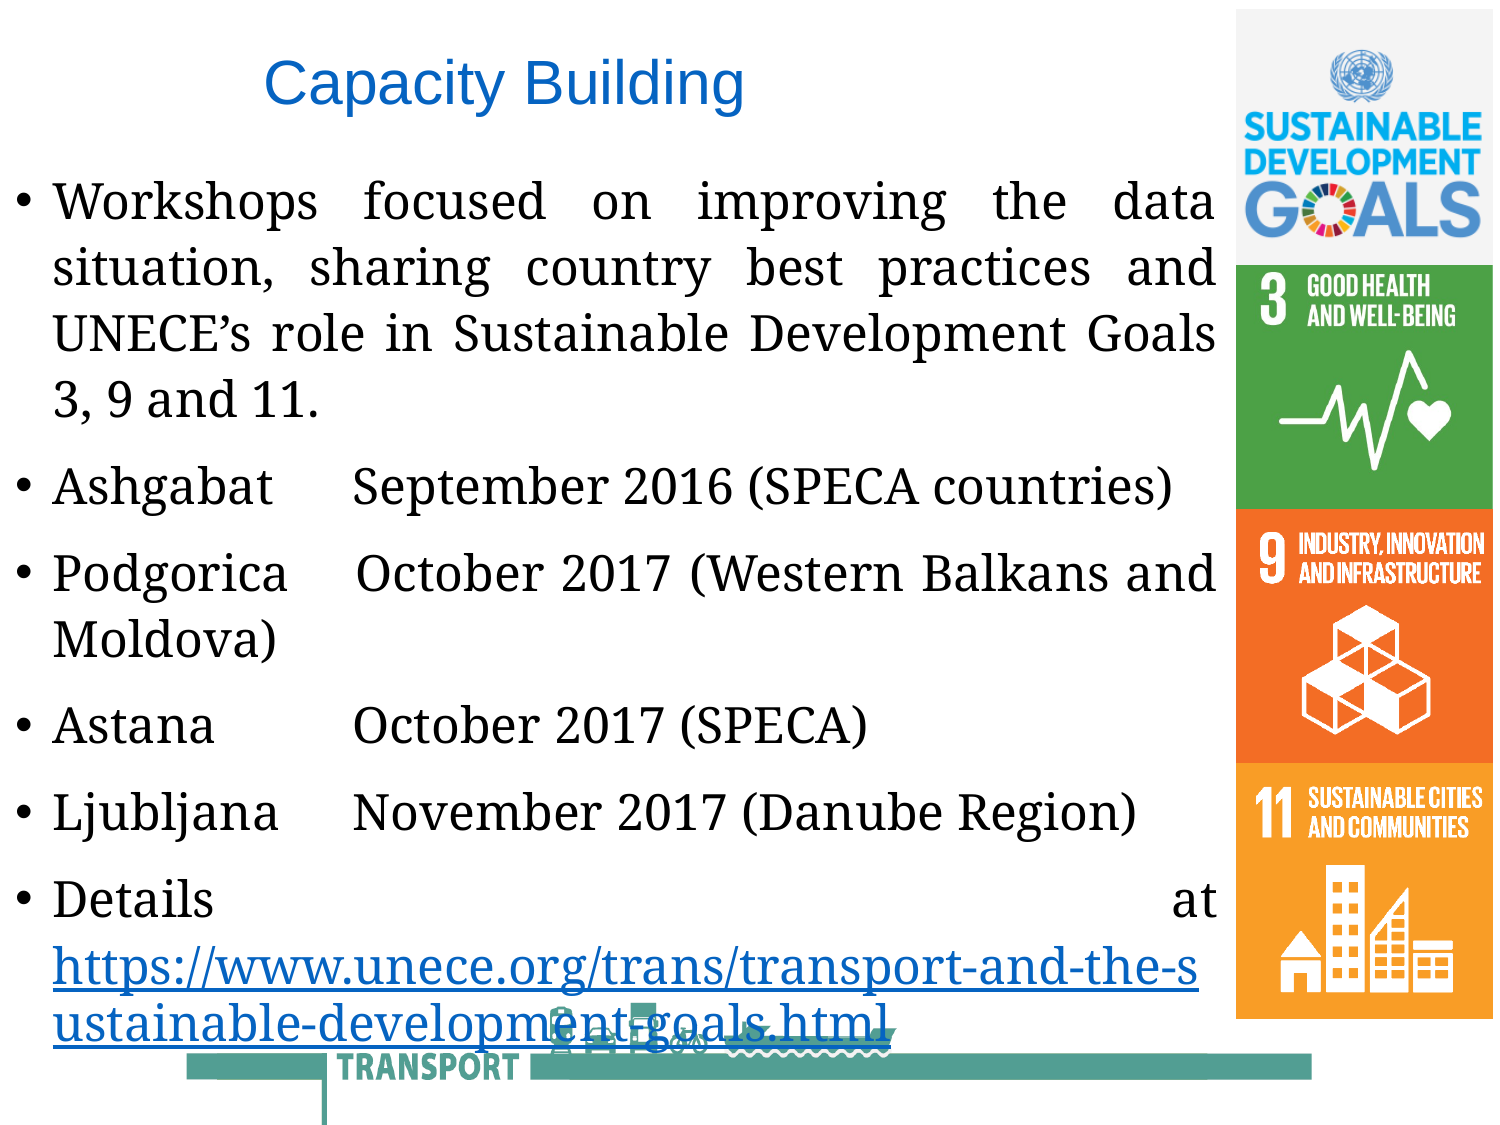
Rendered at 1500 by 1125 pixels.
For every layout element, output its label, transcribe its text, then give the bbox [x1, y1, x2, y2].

picture [186, 9, 1493, 1125]
title Capacity Building [17, 31, 993, 138]
list Workshops focused on improving the data situation, sharing country best practices and UNECE’s role in Sustainable Development Goals 3, 9 and 11. Ashgabat September 2016 (SPECA countries) Podgorica October 2017 (Western Balkans and Moldova) Astana October 2017 (SPECA) Ljubljana November 2017 (Danube Region) Details at https://www.unece.org/trans/transport-and-the-sustainable-development-goals.html [0, 156, 1233, 894]
